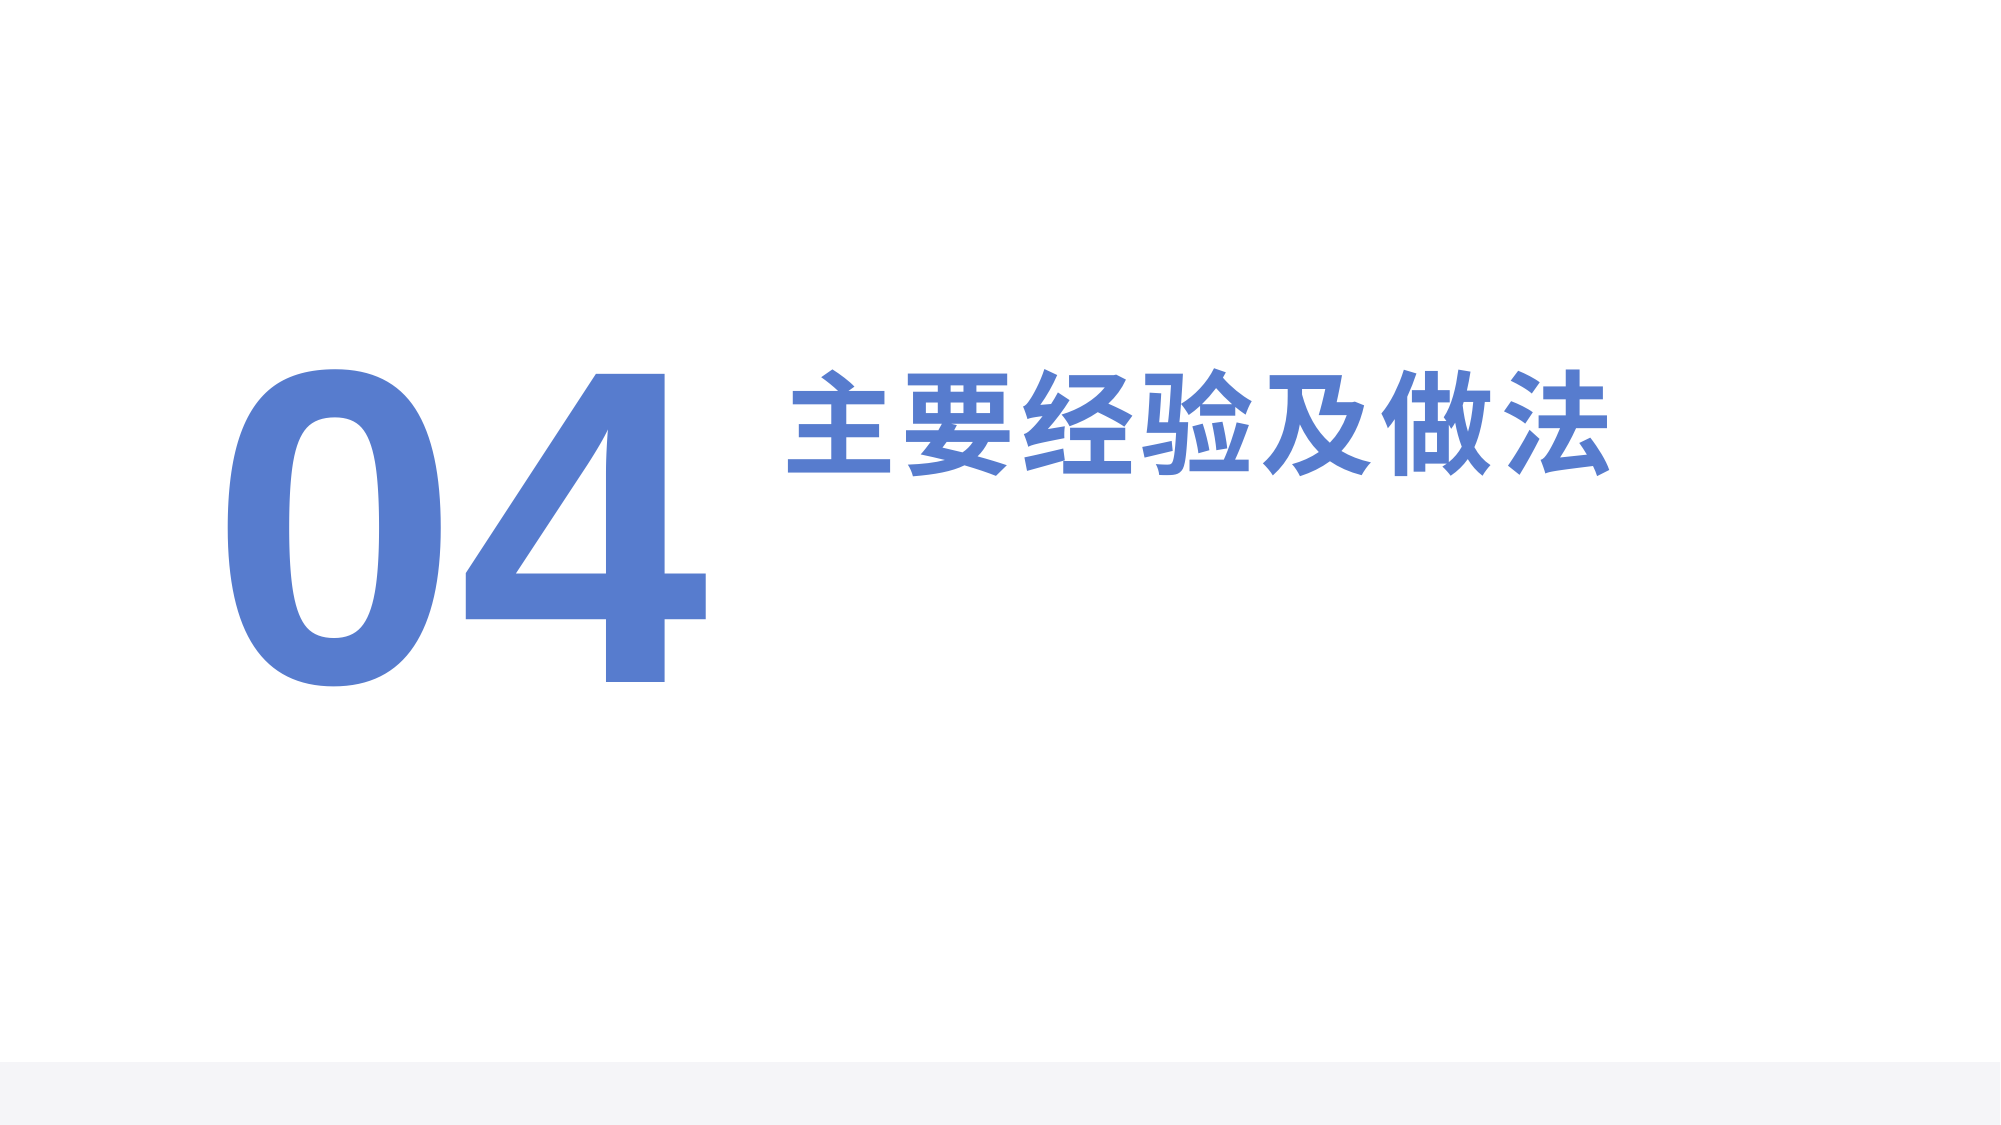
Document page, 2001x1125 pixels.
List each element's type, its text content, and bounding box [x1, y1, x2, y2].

text_box 04 [185, 217, 735, 789]
title 主要经验及做法 [767, 337, 1792, 490]
